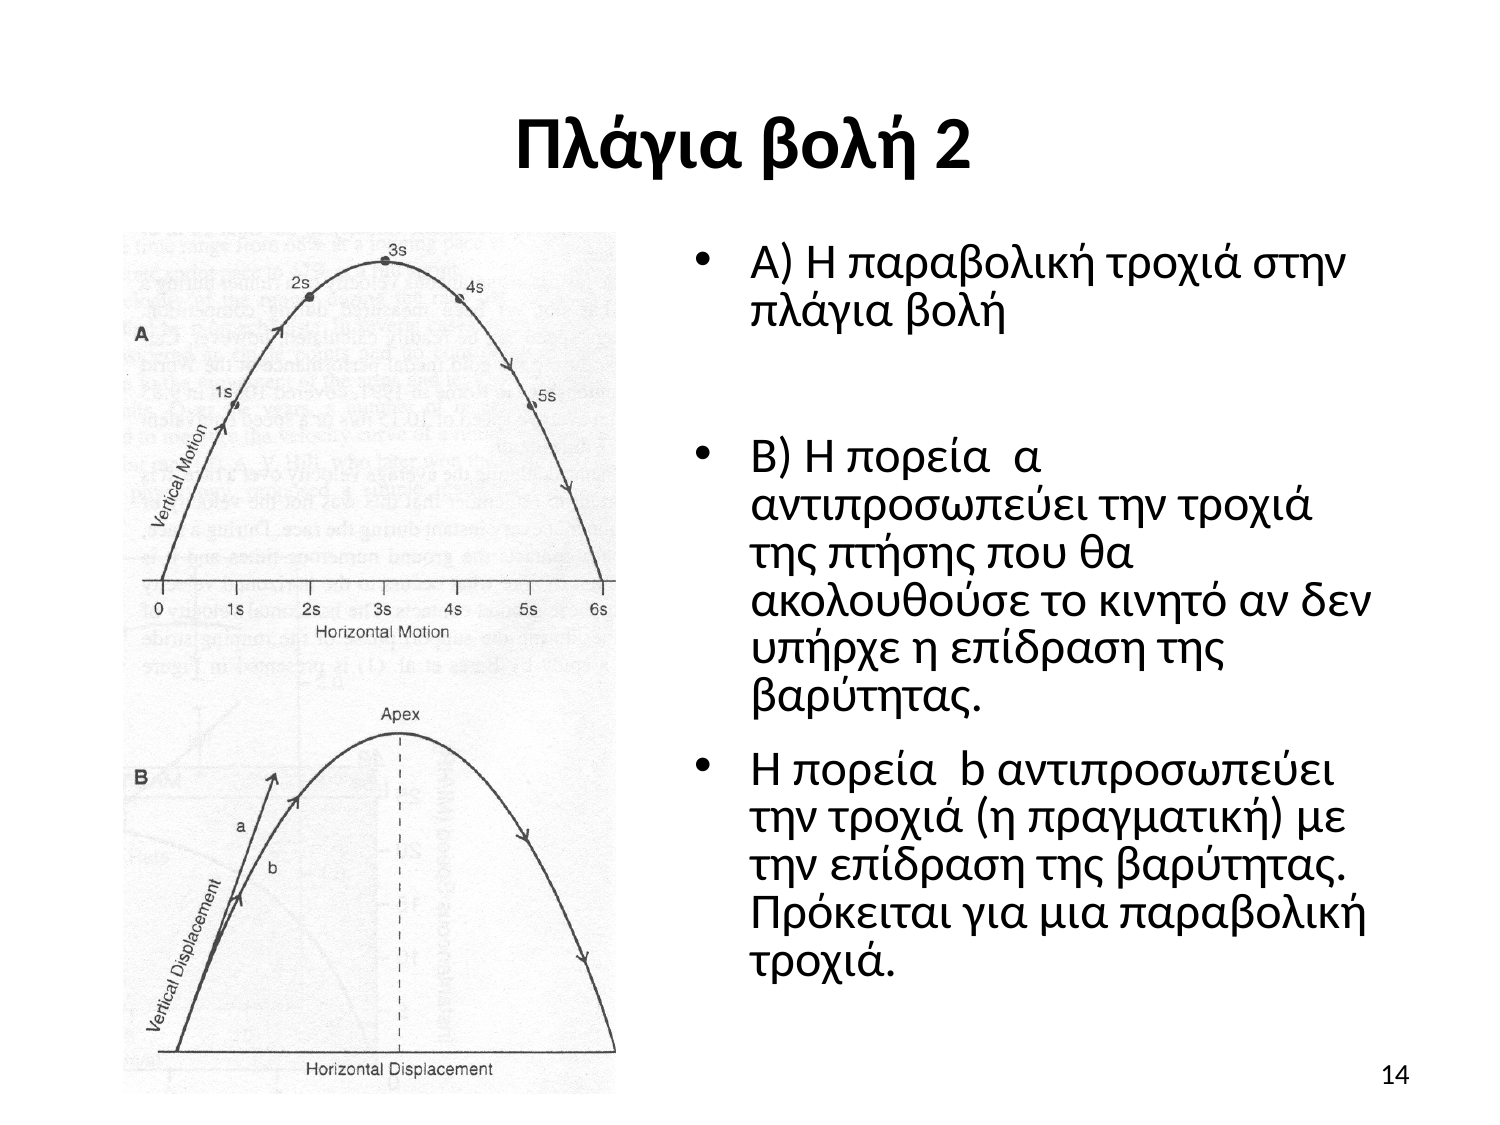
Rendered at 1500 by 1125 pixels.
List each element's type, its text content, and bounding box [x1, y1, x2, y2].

slide_number 14 [1074, 1042, 1425, 1103]
title Πλάγια βολή 2 [29, 45, 1459, 233]
picture [123, 232, 616, 1095]
list Α) Η παραβολική τροχιά στην πλάγια βολή Β) Η πορεία α αντιπροσωπεύει την τροχιά της πτήσης που θα ακολουθούσε το κινητό αν δεν υπήρχε η επίδραση της βαρύτητας. Η πορεία b αντιπροσωπεύει την τροχιά (η πραγματική) με την επίδραση της βαρύτητας. Πρόκειται για μια παραβολική τροχιά. [679, 232, 1388, 1043]
